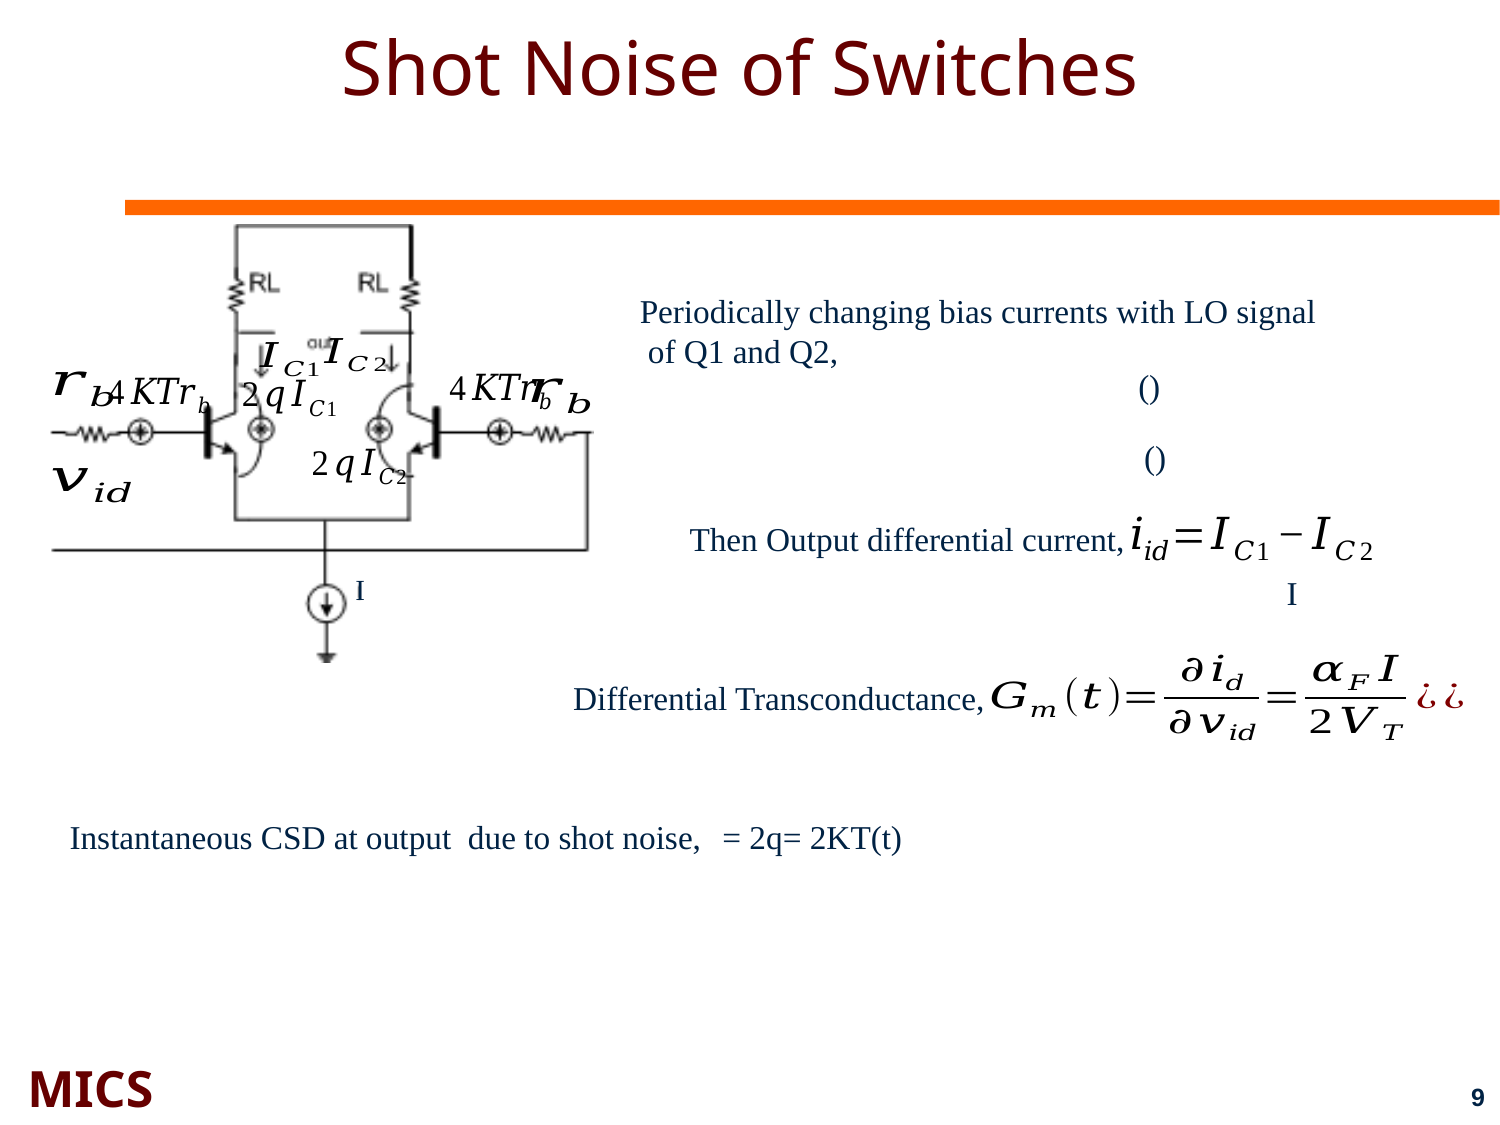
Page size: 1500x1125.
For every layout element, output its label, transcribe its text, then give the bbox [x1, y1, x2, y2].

text_box Shot Noise of Switches [112, 12, 1388, 200]
picture [49, 224, 594, 663]
slide_number 9 [1425, 1067, 1500, 1125]
text_box Instantaneous CSD at output due to shot noise, [54, 809, 718, 864]
text_box Periodically changing bias currents with LO signal of Q1 and Q2, [624, 282, 1500, 378]
text_box Differential Transconductance, [558, 670, 1001, 725]
text_box Then Output differential current, [674, 510, 1141, 566]
